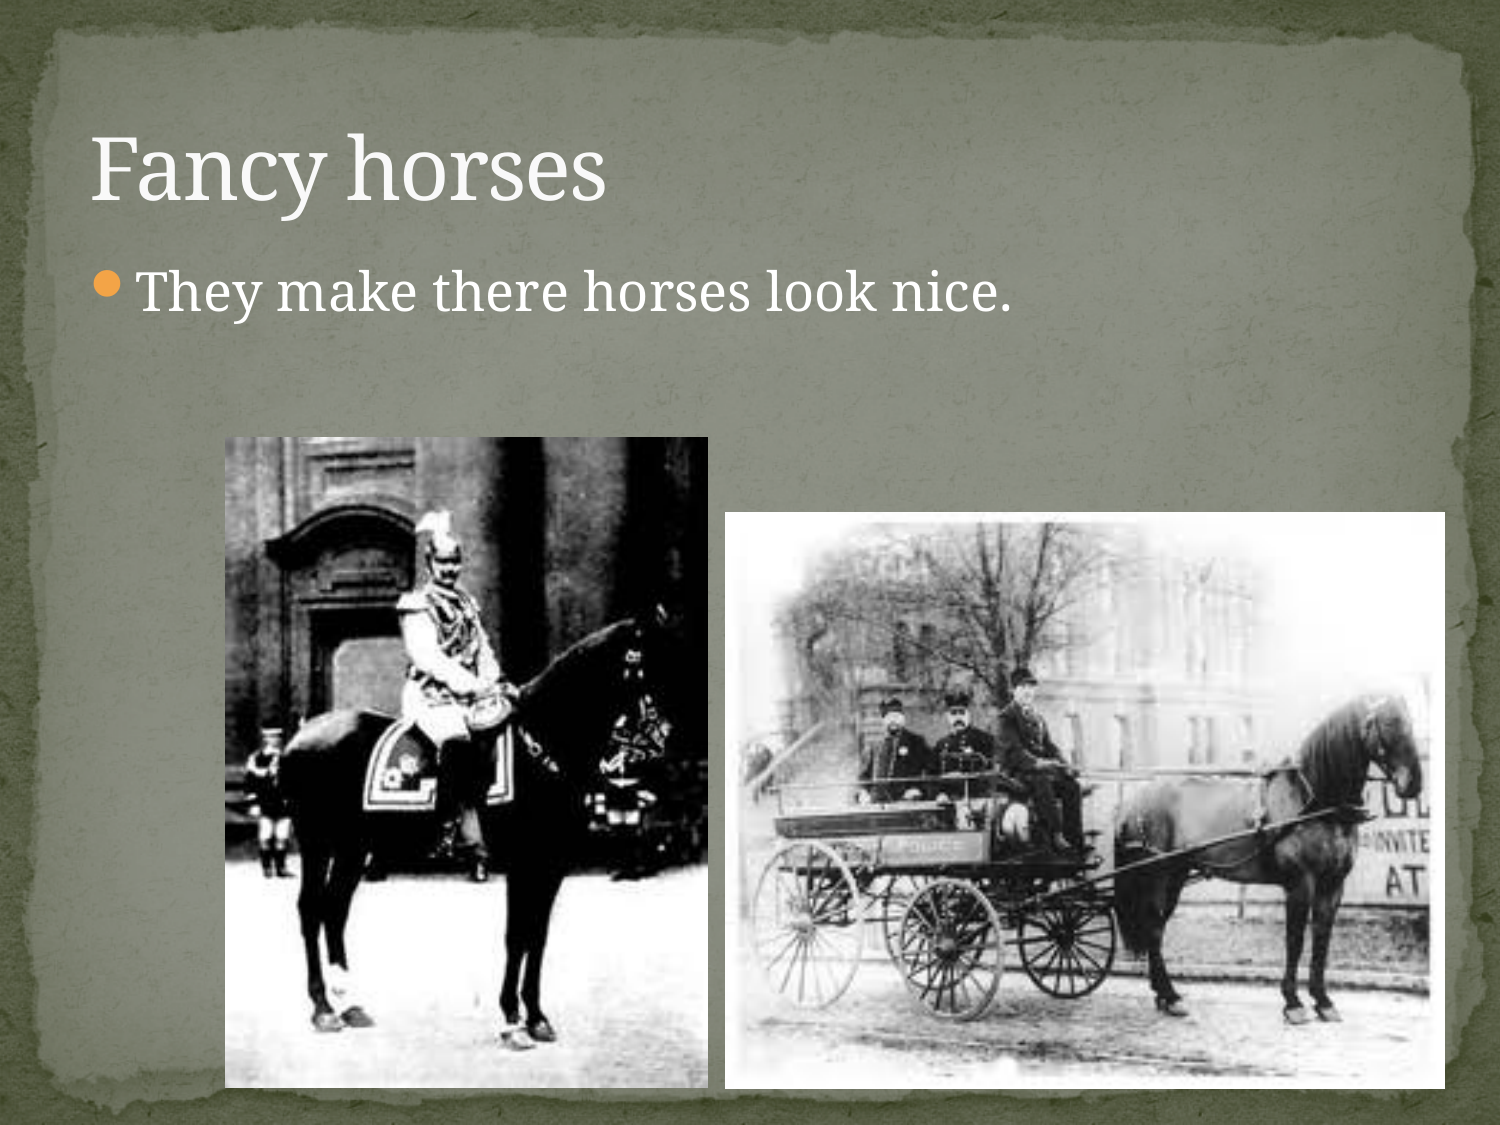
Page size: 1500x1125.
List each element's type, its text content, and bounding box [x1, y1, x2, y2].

picture [725, 512, 1446, 1090]
title Fancy horses [74, 24, 1425, 225]
list They make there horses look nice. [75, 249, 1425, 1000]
picture [225, 437, 708, 1088]
